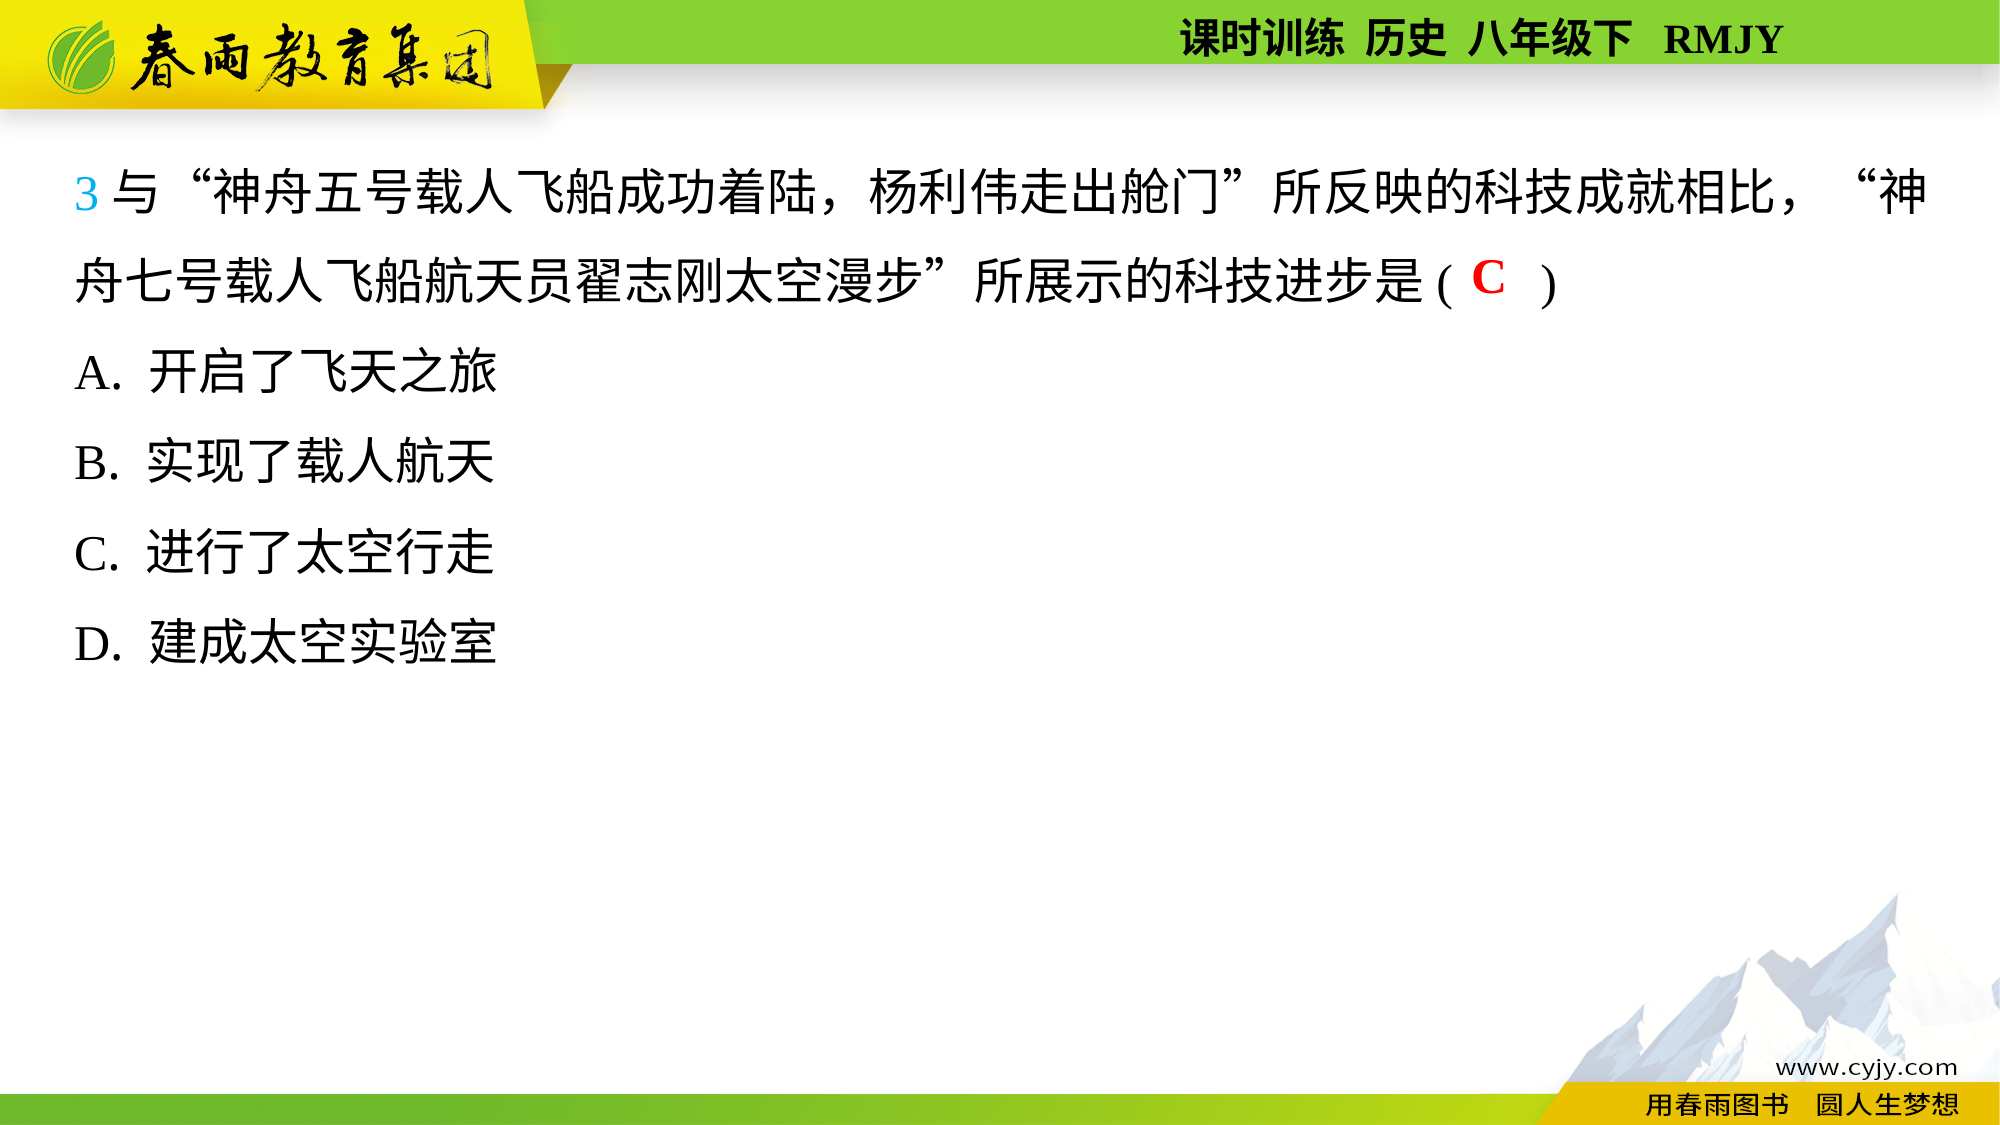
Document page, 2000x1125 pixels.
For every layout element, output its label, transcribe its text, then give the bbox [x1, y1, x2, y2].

text_box C [1456, 236, 1523, 311]
picture [0, 0, 2000, 1125]
list 3与“神舟五号载人飞船成功着陆，杨利伟走出舱门”所反映的科技成就相比，“神舟七号载人飞船航天员翟志刚太空漫步”所展示的科技进步是( ) A. 开启了飞天之旅 B. 实现了载人航天 C. 进行了太空行走 D. 建成太空实验室 [59, 122, 1944, 672]
